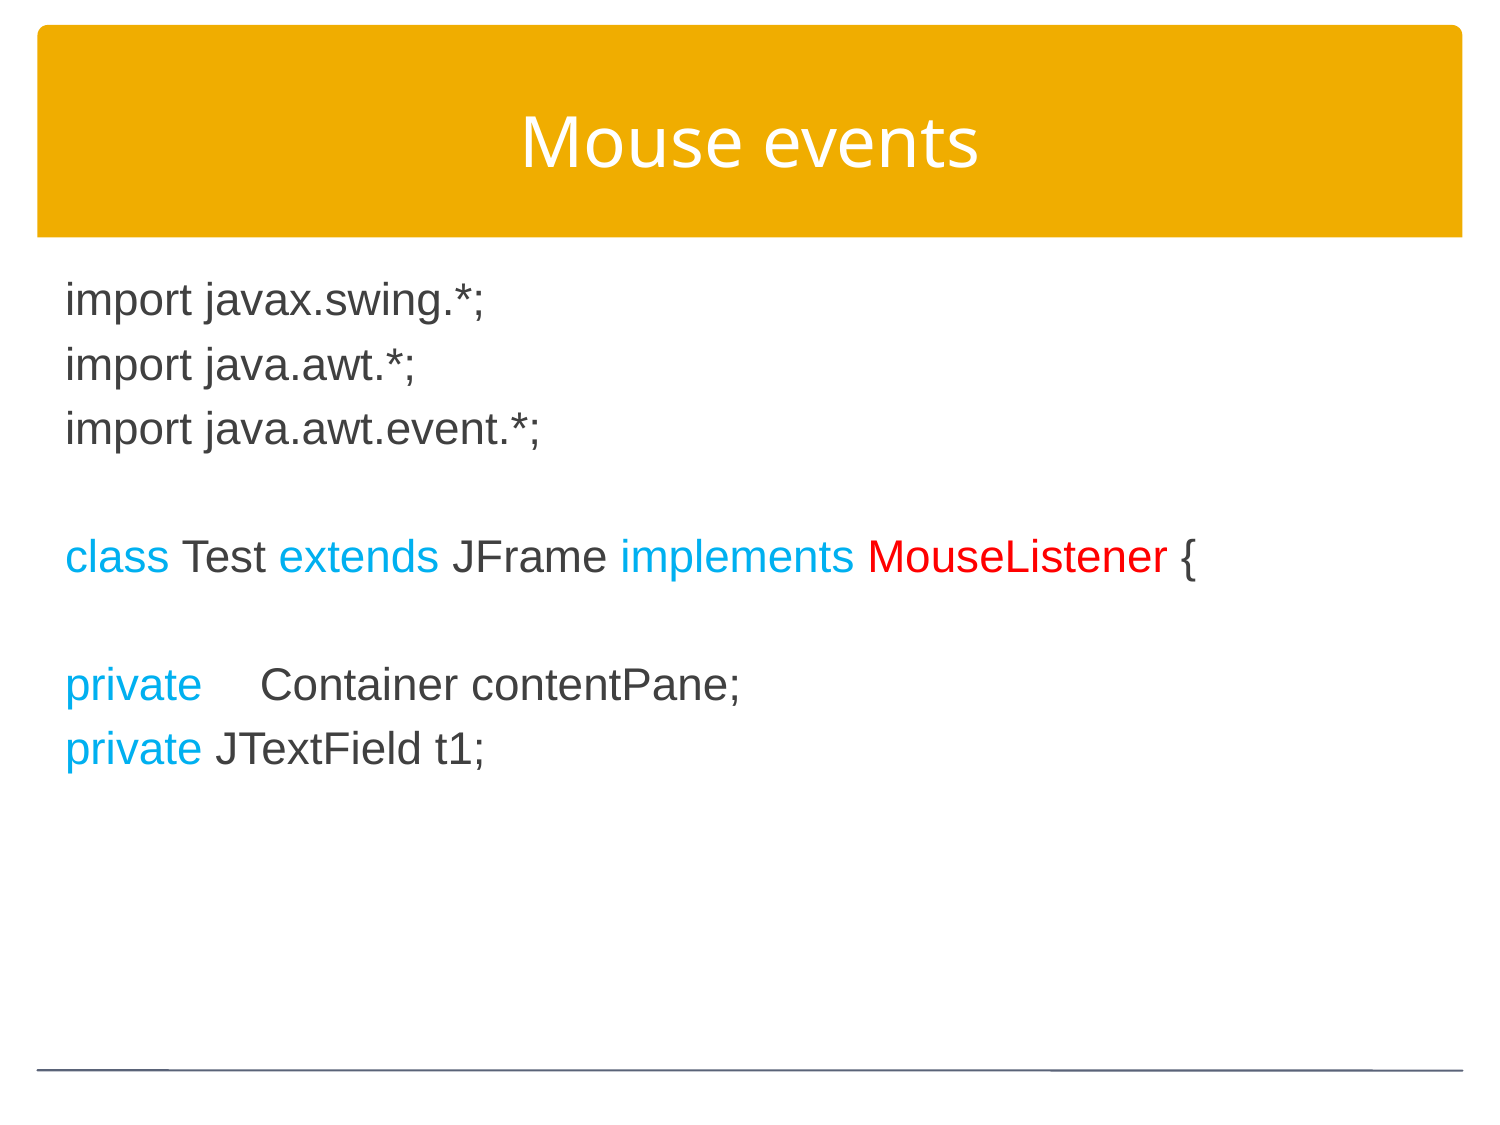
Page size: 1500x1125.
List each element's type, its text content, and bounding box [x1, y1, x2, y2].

title Mouse events [49, 44, 1451, 233]
list import javax.swing.*; import java.awt.*; import java.awt.event.*; class Test extends JFrame implements MouseListener { private Container contentPane; private JTextField t1; [49, 262, 1451, 1051]
